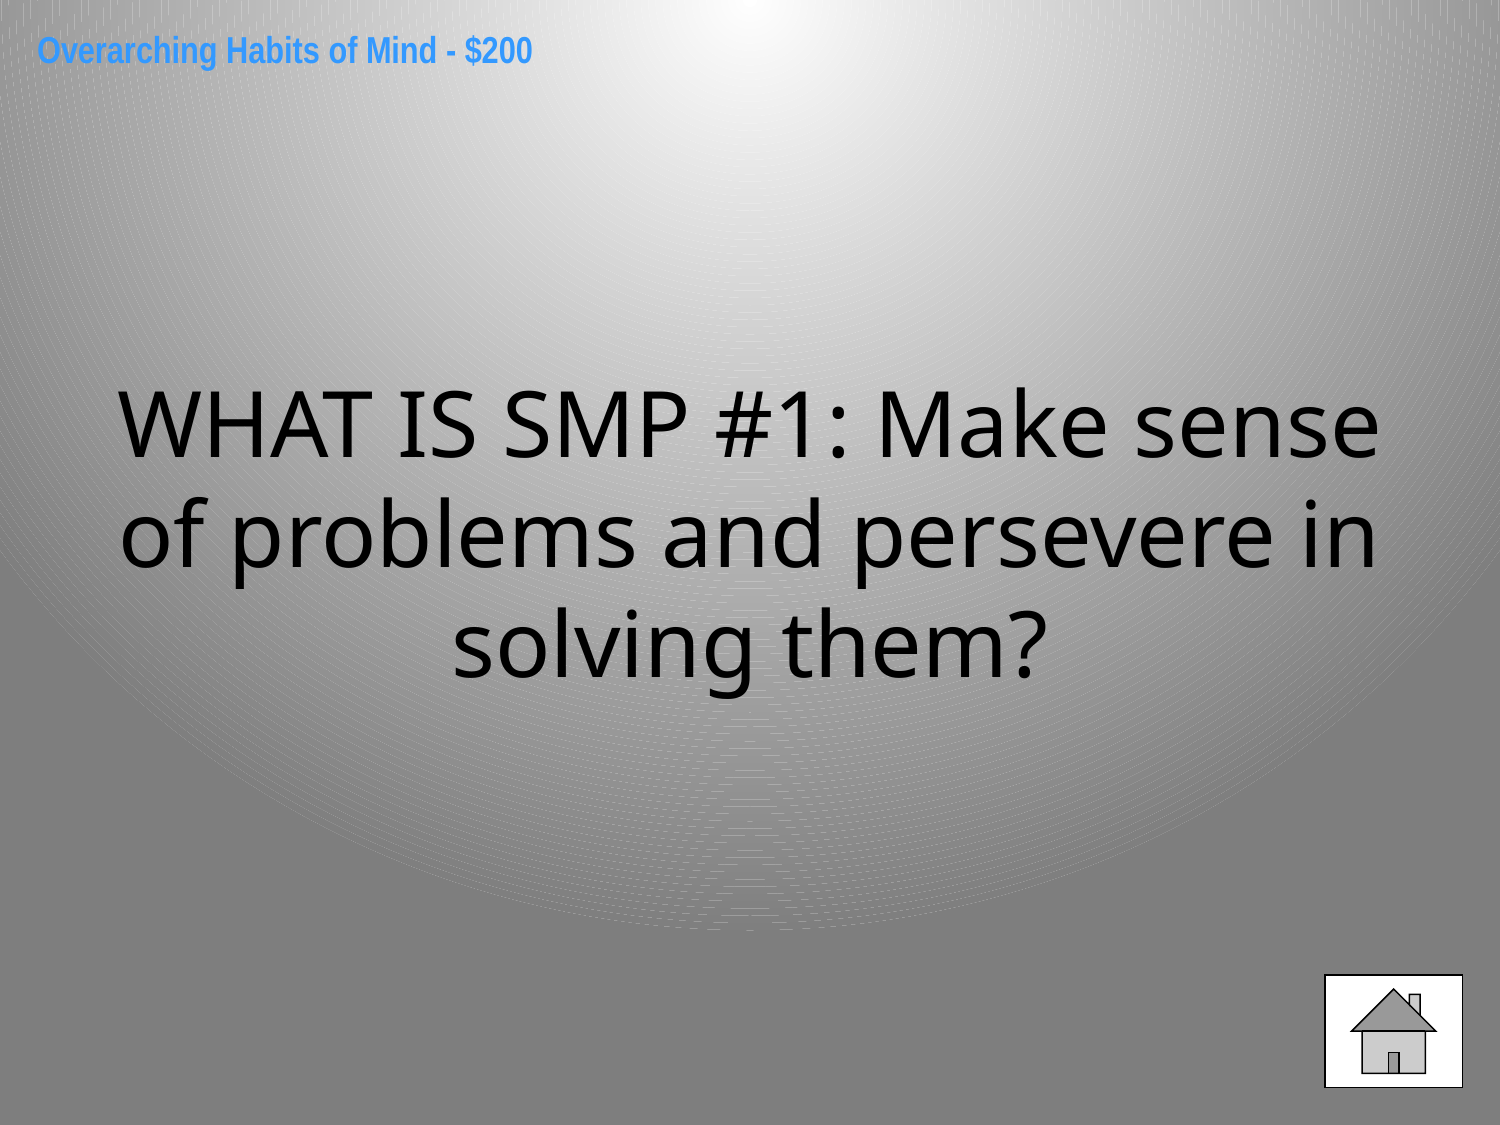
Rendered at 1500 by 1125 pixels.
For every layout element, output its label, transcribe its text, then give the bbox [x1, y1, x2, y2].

text_box [1324, 975, 1463, 1088]
text_box Overarching Habits of Mind - $200 [22, 18, 1025, 94]
text_box WHAT IS SMP #1: Make sense of problems and persevere in solving them? [74, 162, 1425, 900]
